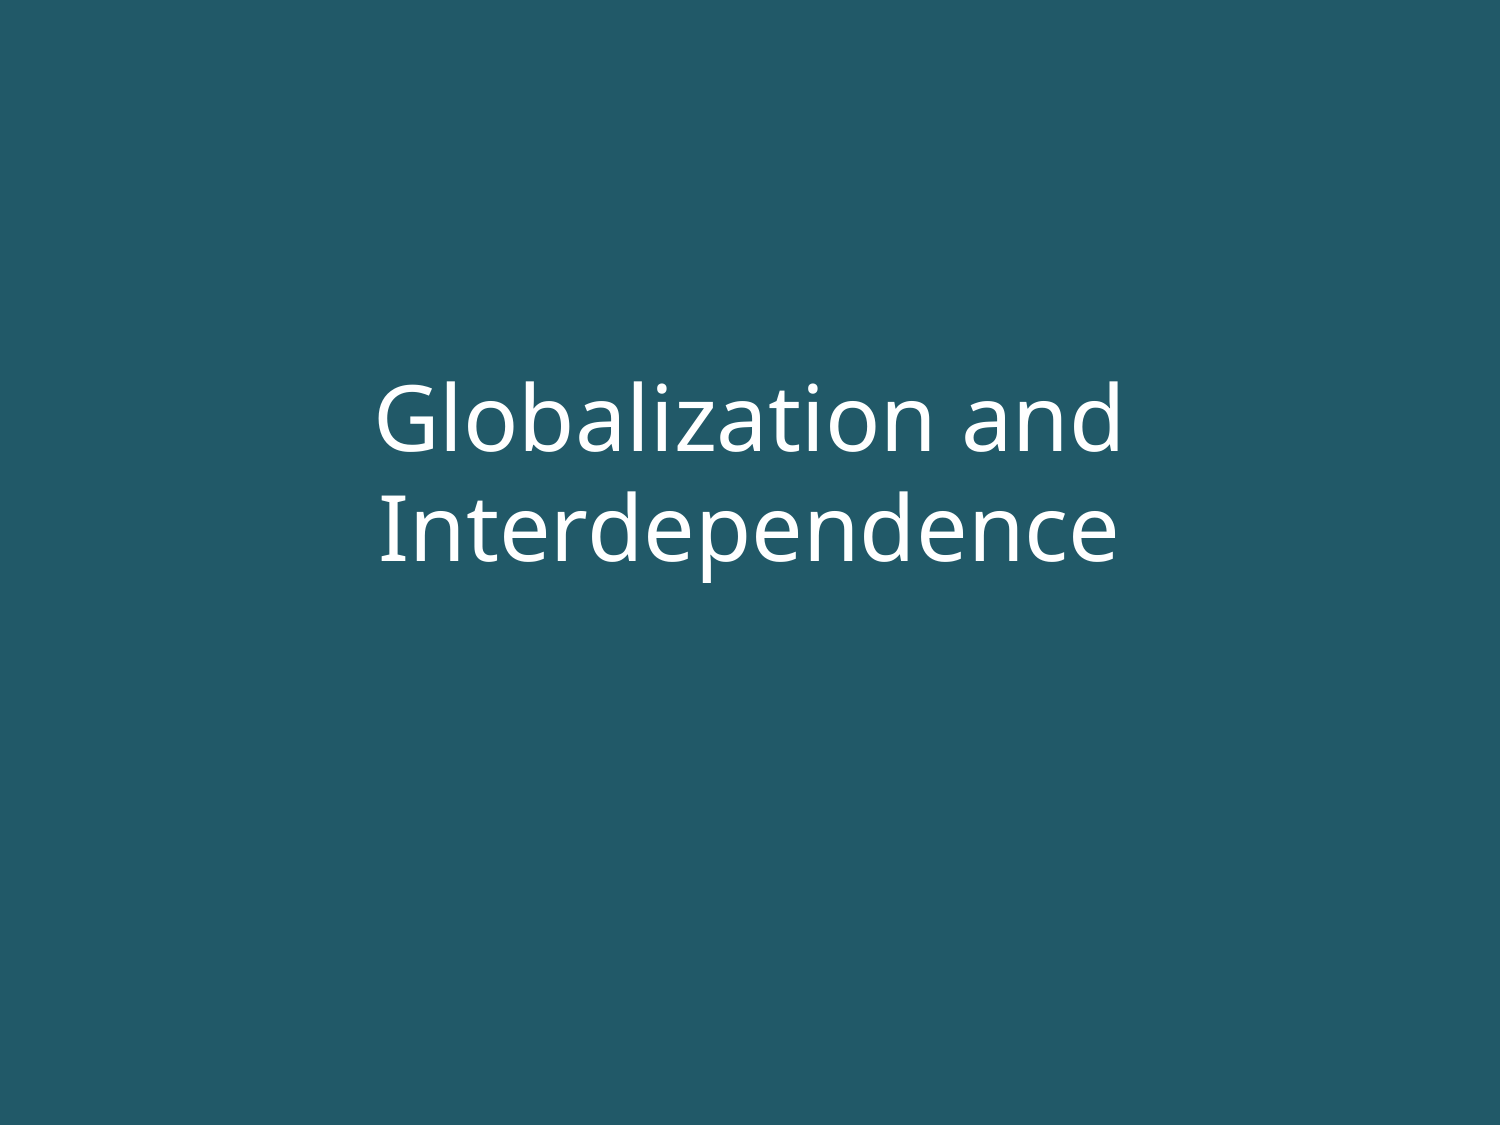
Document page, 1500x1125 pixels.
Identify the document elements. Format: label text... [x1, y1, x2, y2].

title Globalization and Interdependence [112, 349, 1388, 591]
